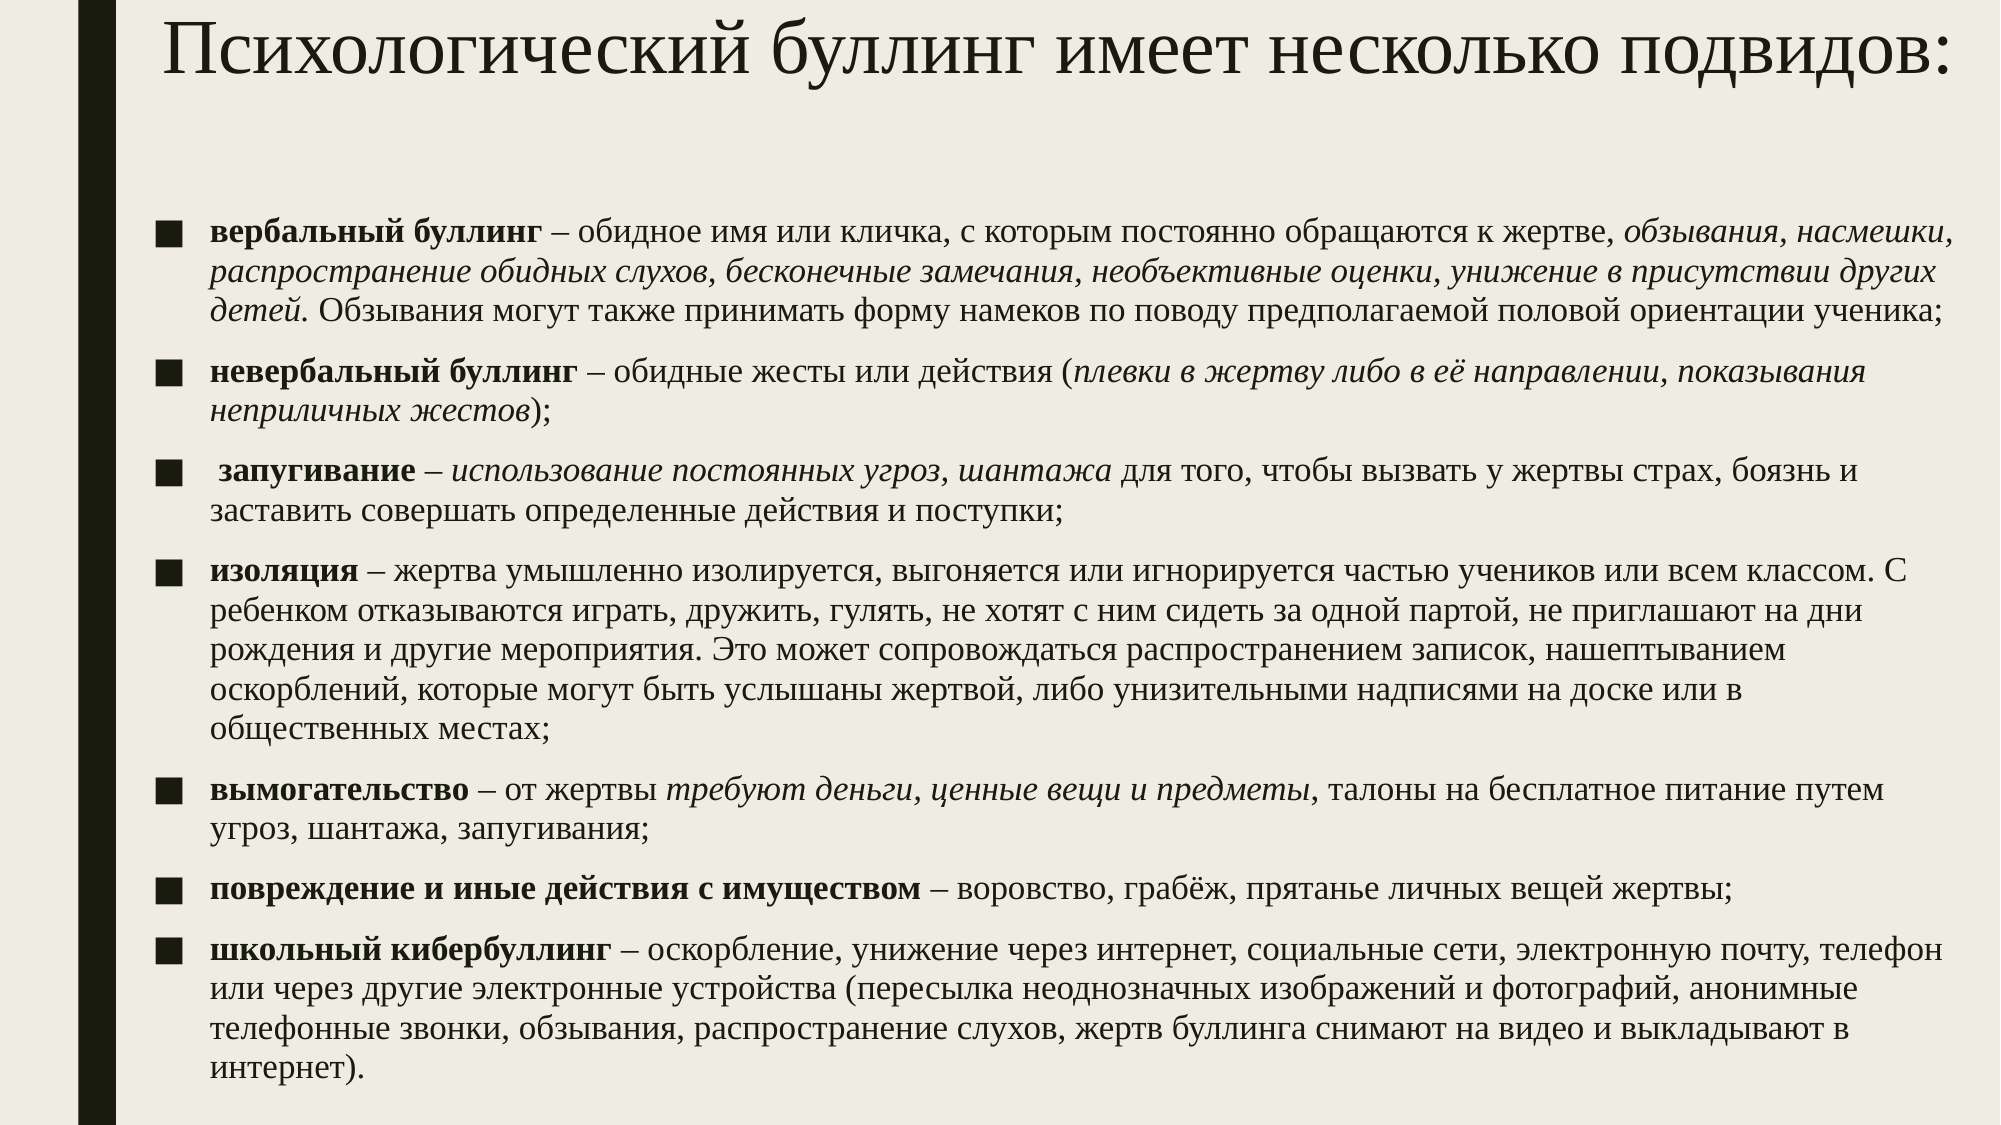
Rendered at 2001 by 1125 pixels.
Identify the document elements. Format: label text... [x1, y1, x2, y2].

list вербальный буллинг – обидное имя или кличка, с которым постоянно обращаются к жертве, обзывания, насмешки, распространение обидных слухов, бесконечные замечания, необъективные оценки, унижение в присутствии других детей. Обзывания могут также принимать форму намеков по поводу предполагаемой половой ориентации ученика; невербальный буллинг – обидные жесты или действия (плевки в жертву либо в её направлении, показывания неприличных жестов); запугивание – использование постоянных угроз, шантажа для того, чтобы вызвать у жертвы страх, боязнь и заставить совершать определенные действия и поступки; изоляция – жертва умышленно изолируется, выгоняется или игнорируется частью учеников или всем классом. С ребенком отказываются играть, дружить, гулять, не хотят с ним сидеть за одной партой, не приглашают на дни рождения и другие мероприятия. Это может сопровождаться распространением записок, нашептыванием оскорблений, которые могут быть услышаны жертвой, либо унизительными надписями на доске или в общественных местах; вымогательство – от жертвы требуют деньги, ценные вещи и предметы, талоны на бесплатное питание путем угроз, шантажа, запугивания; повреждение и иные действия с имуществом – воровство, грабёж, прятанье личных вещей жертвы; школьный кибербуллинг – оскорбление, унижение через интернет, социальные сети, электронную почту, телефон или через другие электронные устройства (пересылка неоднозначных изображений и фотографий, анонимные телефонные звонки, обзывания, распространение слухов, жертв буллинга снимают на видео и выкладывают в интернет). [137, 203, 1982, 1109]
title Психологический буллинг имеет несколько подвидов: [137, 0, 2000, 175]
